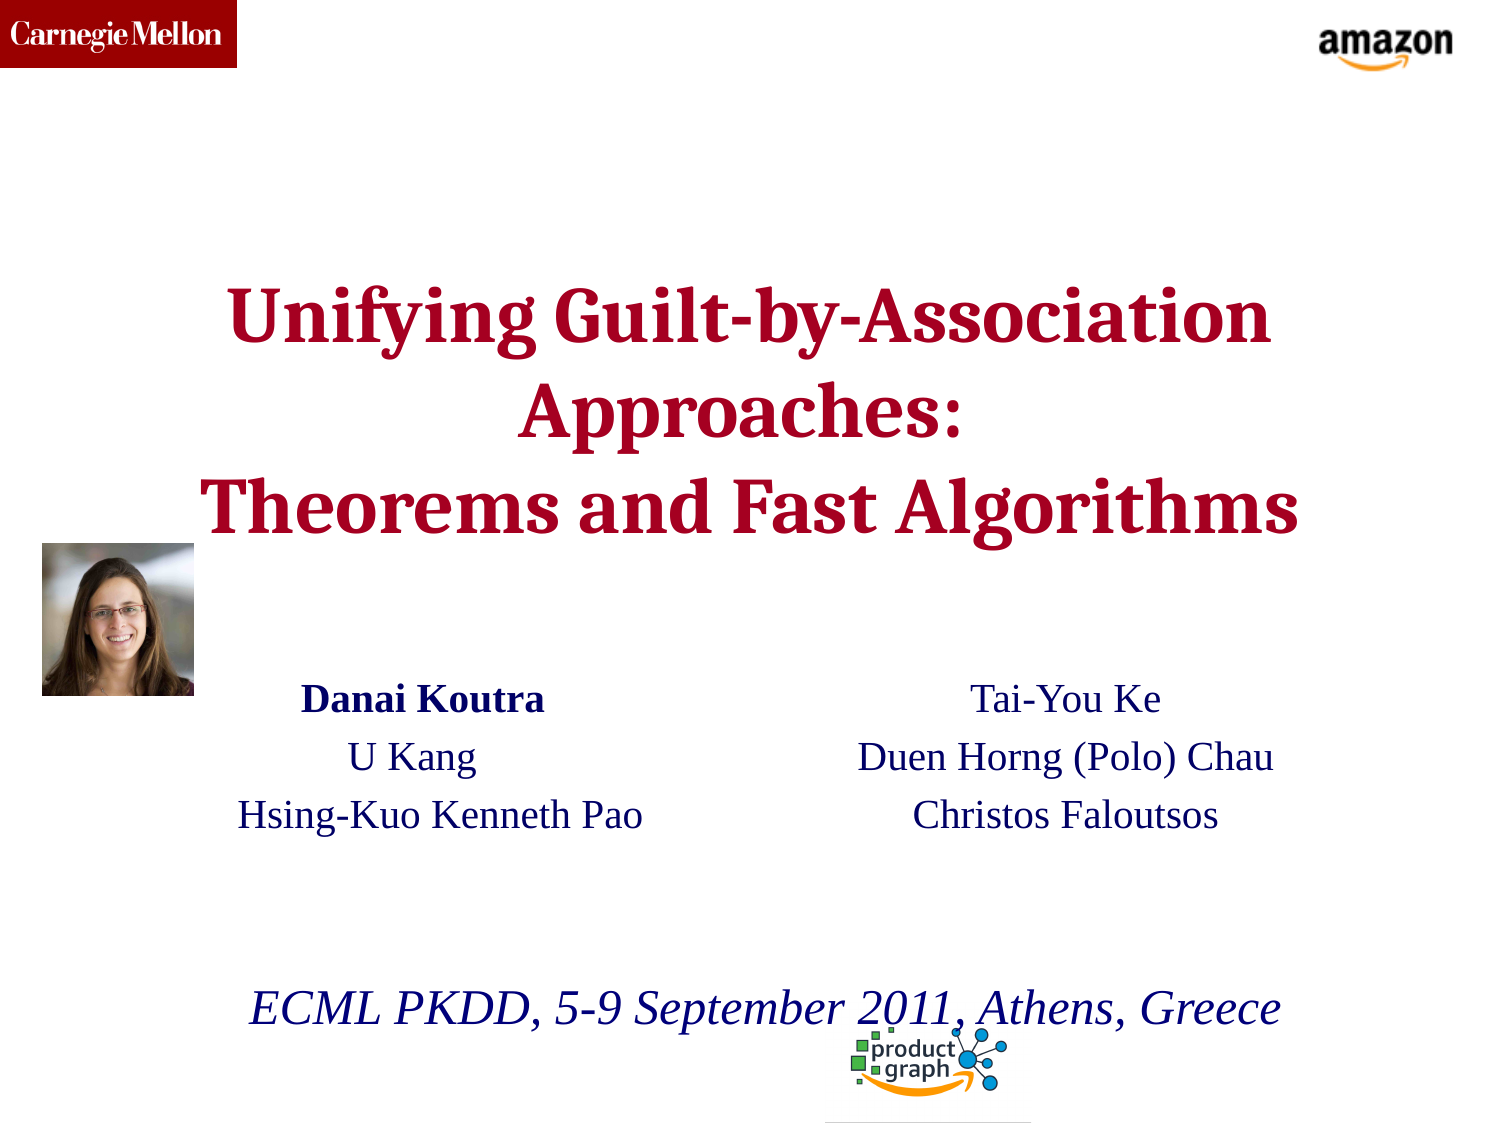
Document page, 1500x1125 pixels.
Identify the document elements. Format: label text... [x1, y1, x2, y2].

picture [1307, 8, 1468, 92]
picture [0, 0, 237, 68]
title Unifying Guilt-by-Association Approaches: Theorems and Fast Algorithms [0, 253, 1500, 559]
subtitle Danai Koutra U Kang Hsing-Kuo Kenneth Pao Tai-You Ke Duen Horng (Polo) Chau Christos Faloutsos [157, 663, 1349, 848]
text_box ECML PKDD, 5-9 September 2011, Athens, Greece [170, 967, 1361, 1057]
picture [42, 543, 194, 696]
